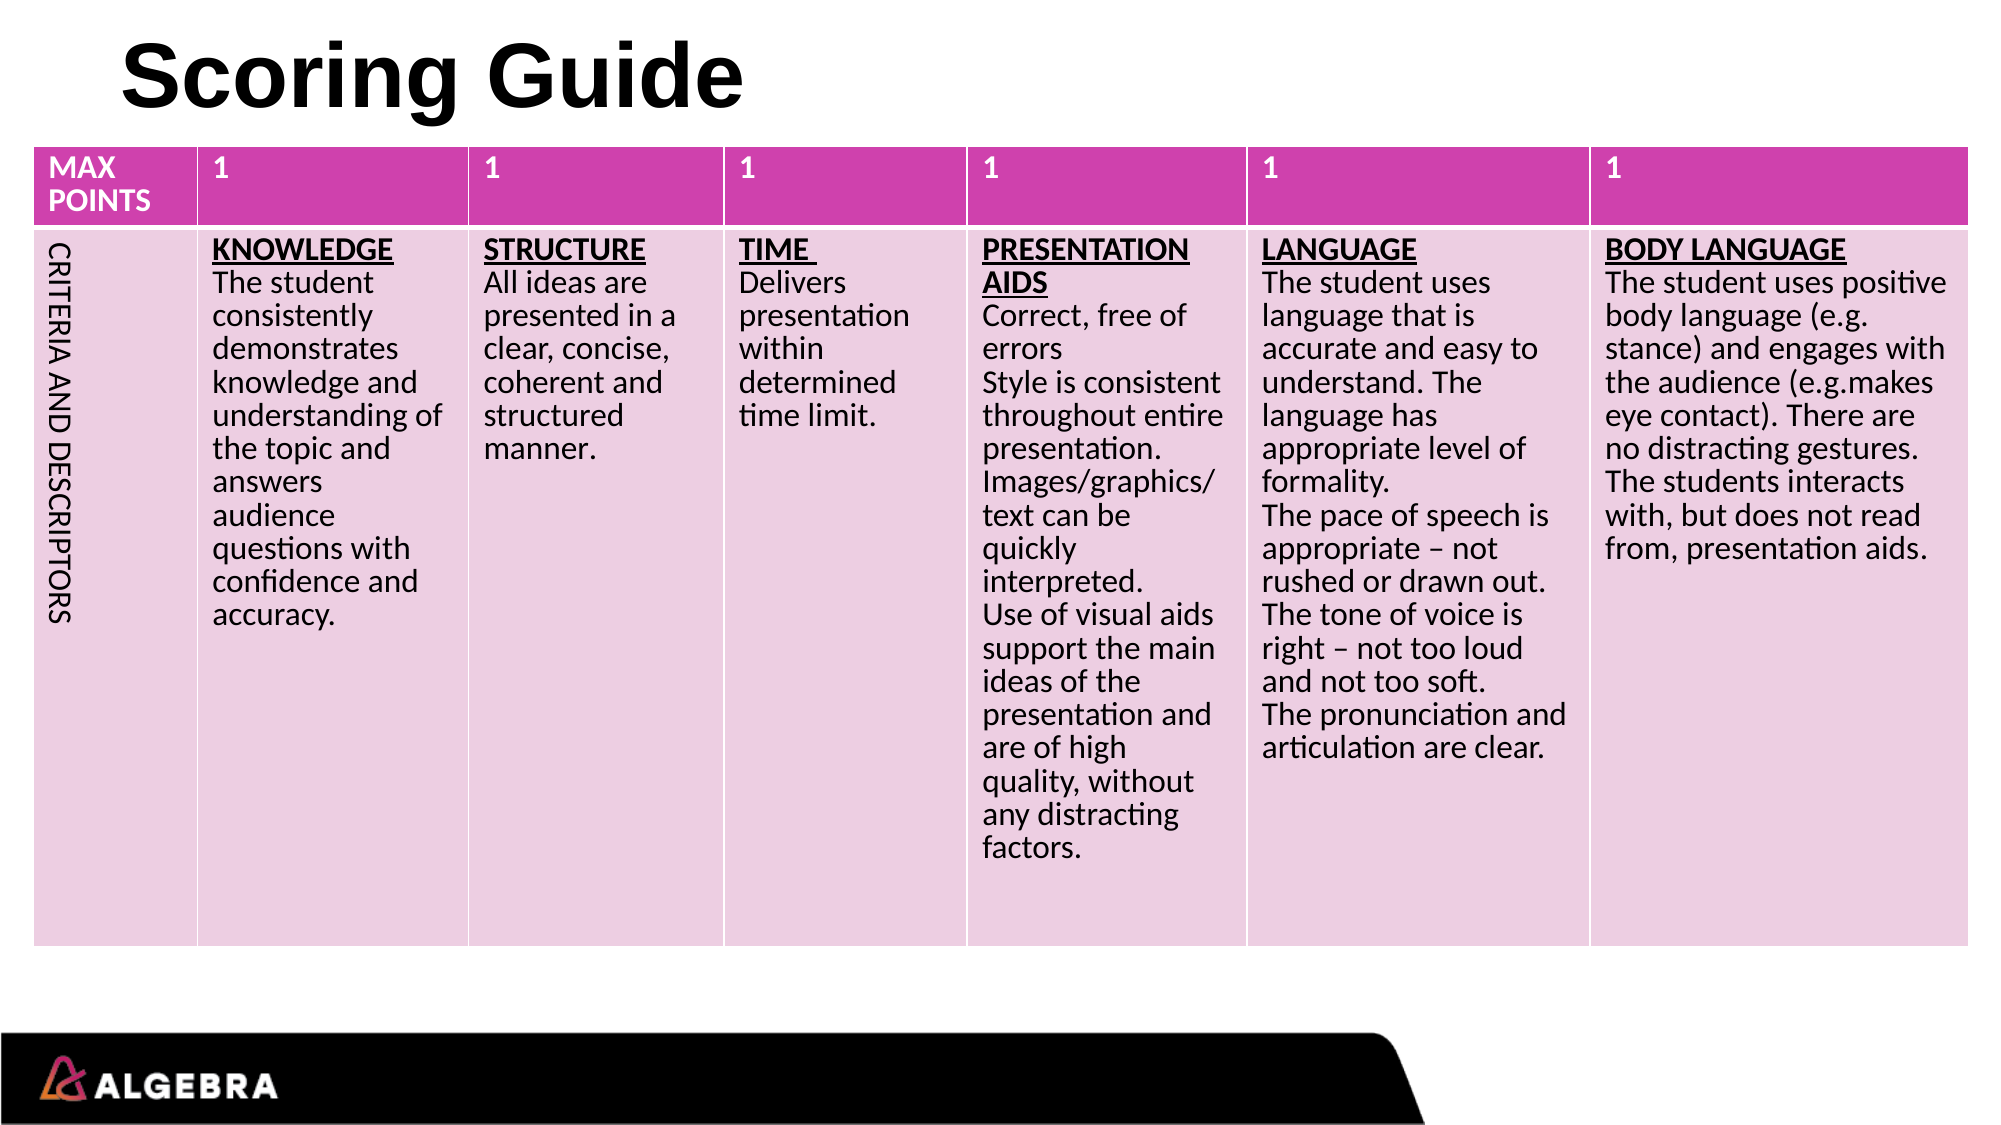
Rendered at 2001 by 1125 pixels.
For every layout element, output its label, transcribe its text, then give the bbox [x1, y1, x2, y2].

table_header 1 [1248, 147, 1589, 225]
table_header MAX POINTS [34, 147, 197, 225]
table_cell STRUCTURE All ideas are presented in a clear, concise, coherent and structured manner. [469, 230, 723, 946]
table_header 1 [1591, 147, 1968, 225]
table_cell CRITERIA AND DESCRIPTORS [34, 230, 197, 946]
table_header 1 [198, 147, 468, 225]
table_header 1 [725, 147, 966, 225]
title Scoring Guide [105, 9, 1831, 145]
table_cell LANGUAGE The student uses language that is accurate and easy to understand. The language has appropriate level of formality. The pace of speech is appropriate – not rushed or drawn out. The tone of voice is right – not too loud and not too soft. The pronunciation and articulation are clear. [1248, 230, 1589, 946]
table_cell TIME Delivers presentation within determined time limit. [725, 230, 966, 946]
table_cell PRESENTATION AIDS Correct, free of errors Style is consistent throughout entire presentation. Images/graphics/text can be quickly interpreted. Use of visual aids support the main ideas of the presentation and are of high quality, without any distracting factors. [968, 230, 1246, 946]
table_cell KNOWLEDGE The student consistently demonstrates knowledge and understanding of the topic and answers audience questions with confidence and accuracy. [198, 230, 468, 946]
table_cell BODY LANGUAGE The student uses positive body language (e.g. stance) and engages with the audience (e.g.makes eye contact). There are no distracting gestures. The students interacts with, but does not read from, presentation aids. [1591, 230, 1968, 946]
table_header 1 [968, 147, 1246, 225]
table_header 1 [469, 147, 723, 225]
picture [0, 1032, 1425, 1125]
